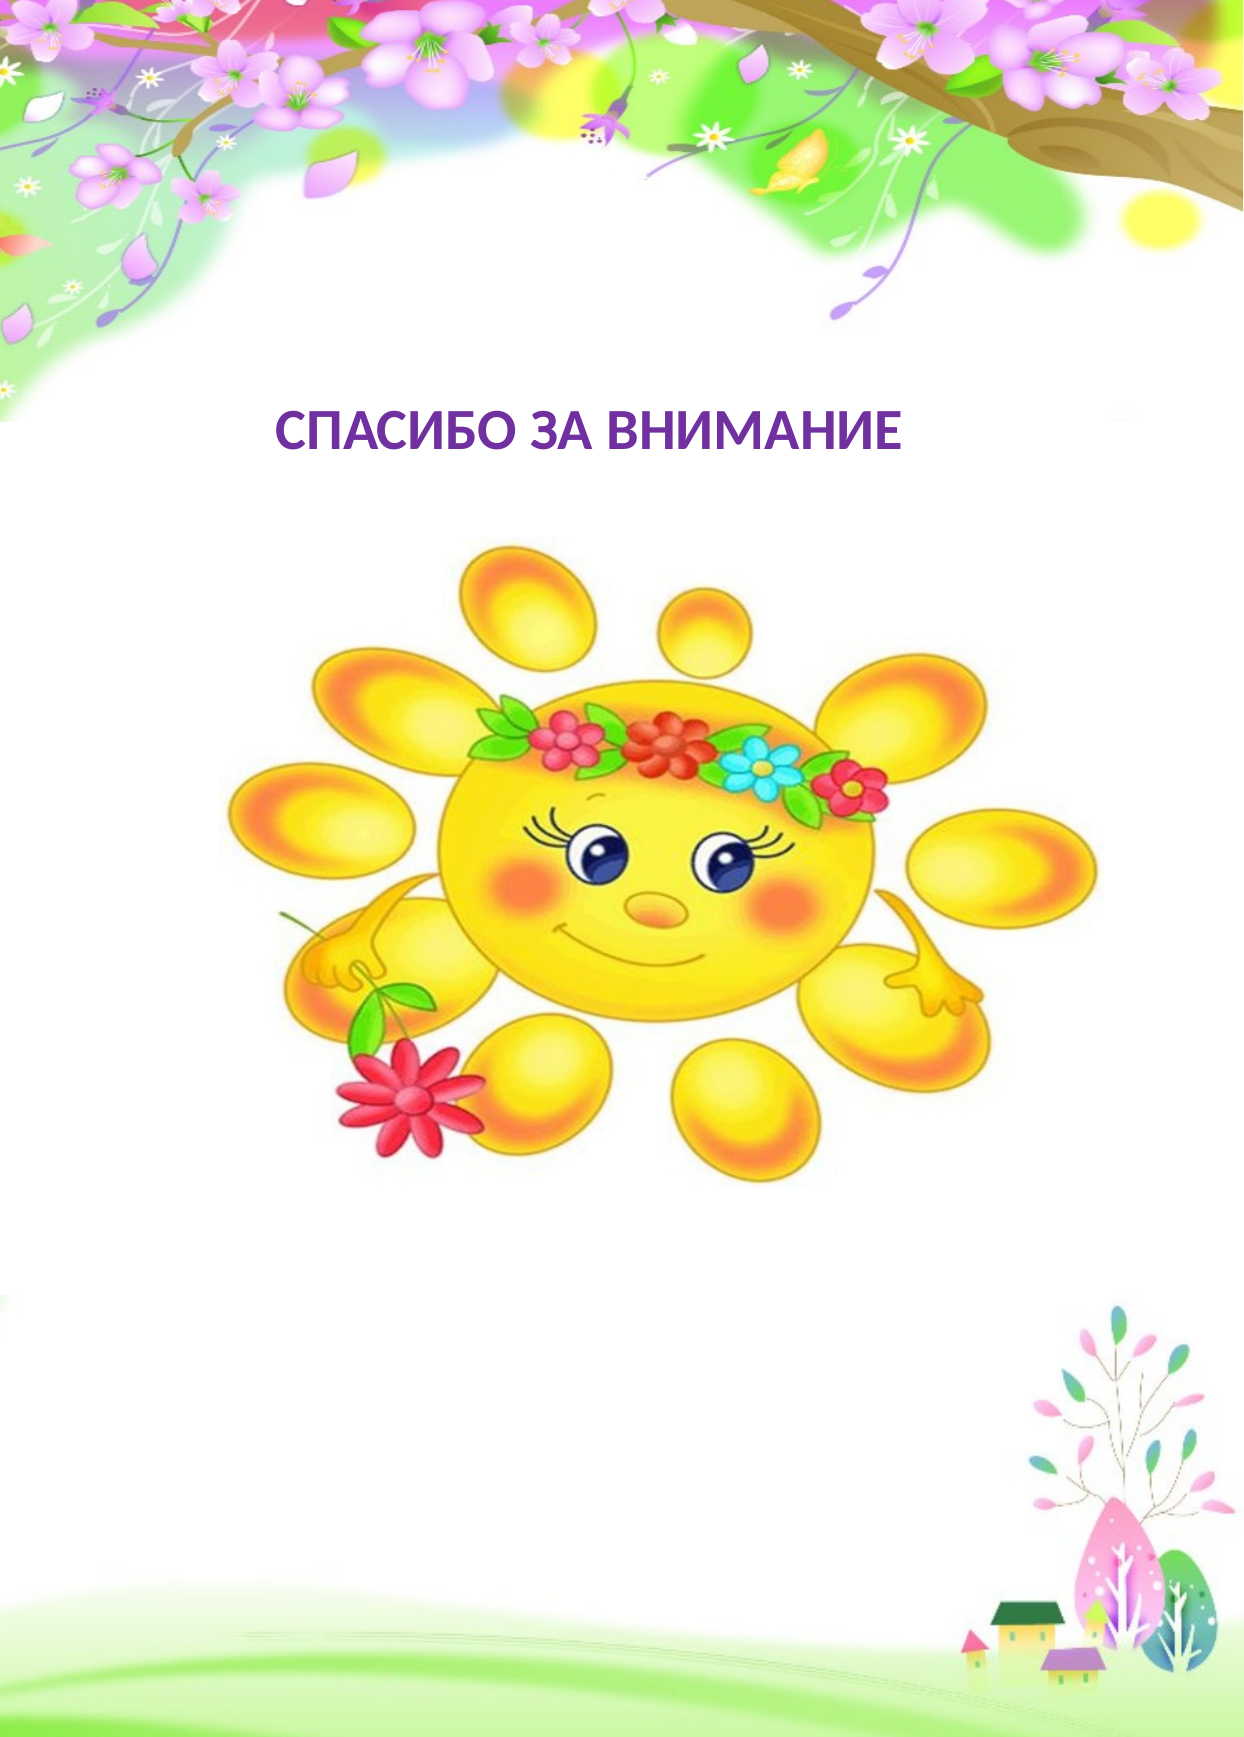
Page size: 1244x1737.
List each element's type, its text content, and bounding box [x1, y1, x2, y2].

picture [0, 1294, 1244, 1737]
picture [0, 0, 1244, 422]
text_box СПАСИБО ЗА ВНИМАНИЕ [260, 430, 919, 469]
picture [219, 537, 1104, 1188]
